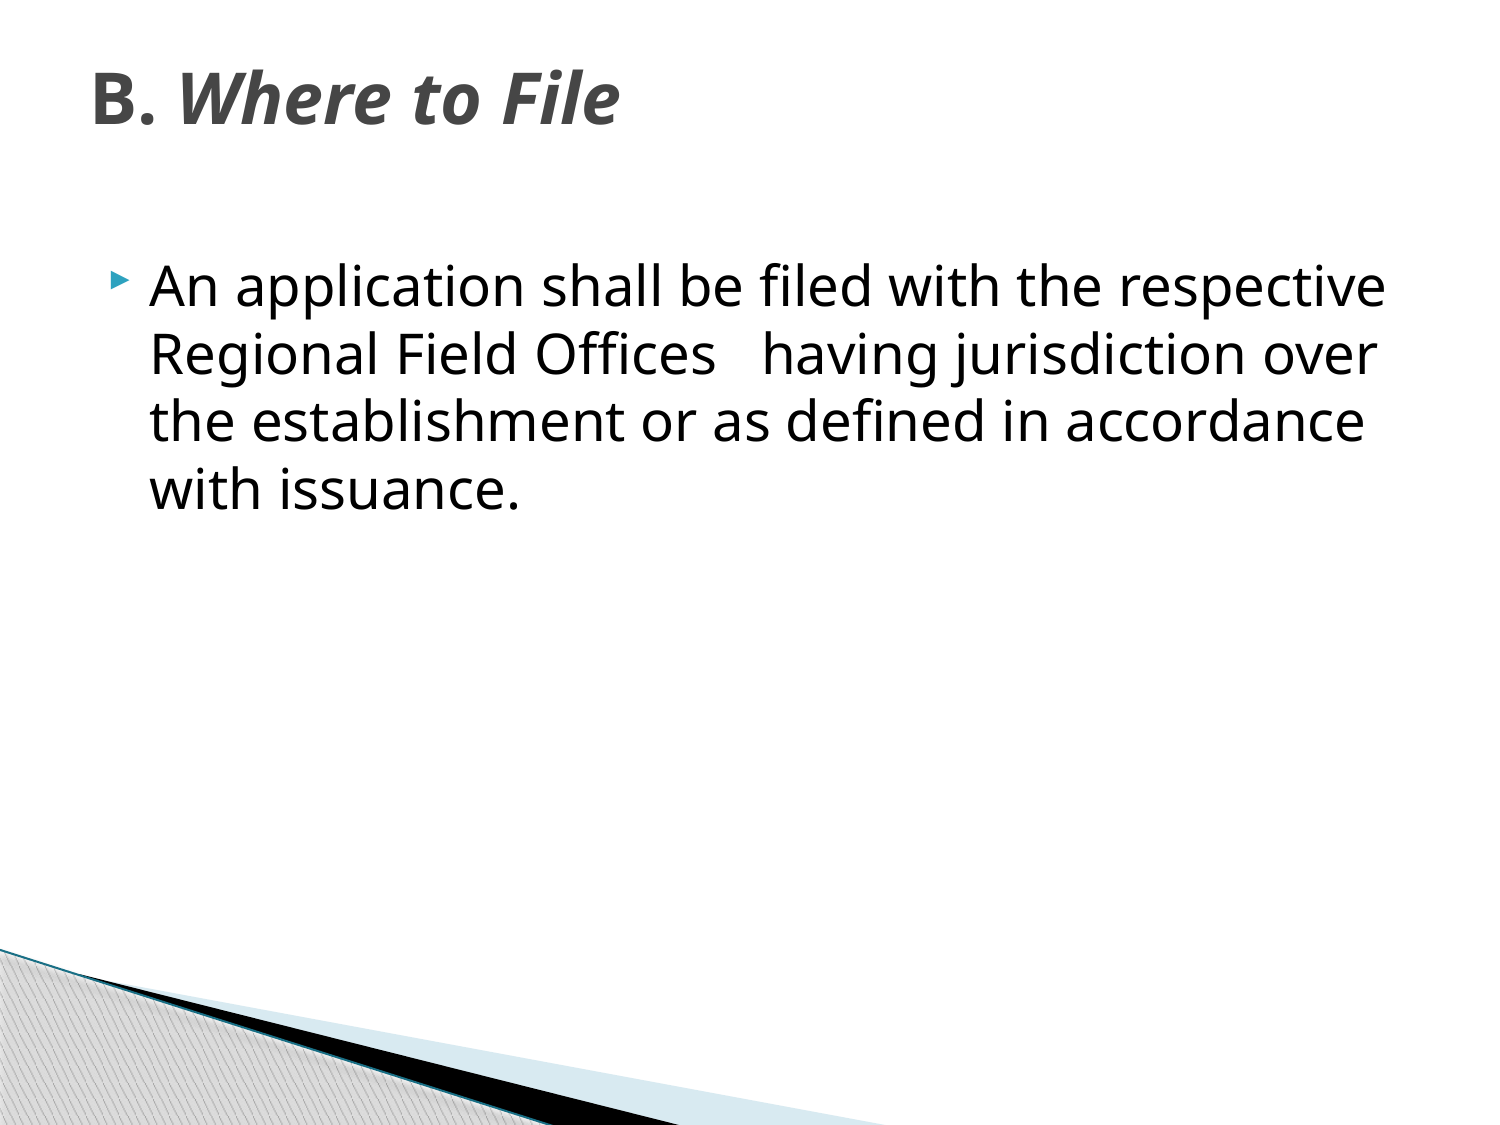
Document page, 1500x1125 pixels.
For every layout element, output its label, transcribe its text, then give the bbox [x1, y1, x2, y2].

title B. Where to File [75, 45, 1425, 233]
list An application shall be filed with the respective Regional Field Offices having jurisdiction over the establishment or as defined in accordance with issuance. [75, 243, 1425, 986]
